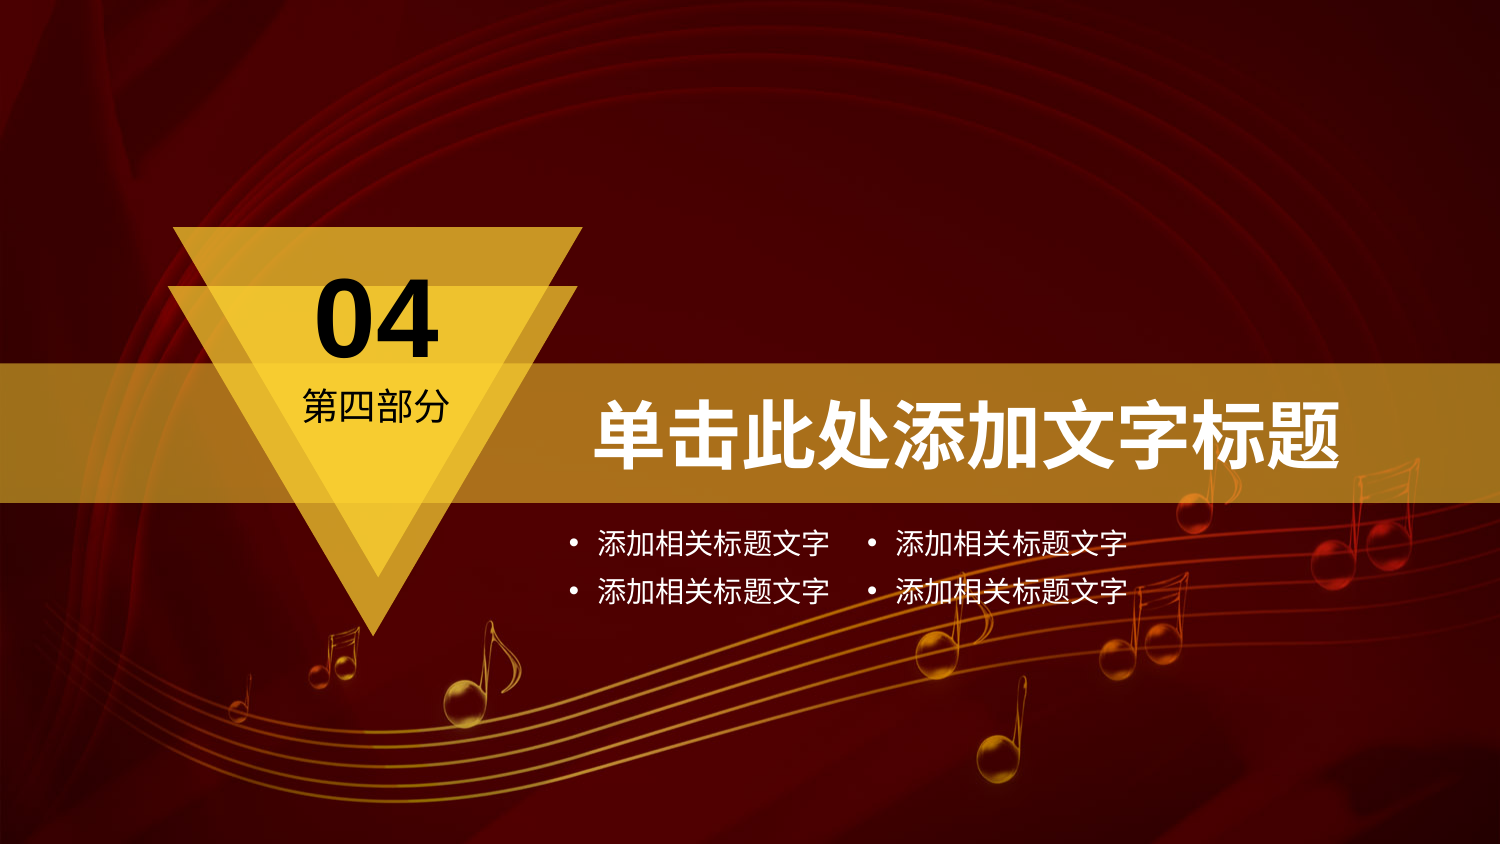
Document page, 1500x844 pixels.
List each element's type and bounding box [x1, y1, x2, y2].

text_box [248, 245, 504, 429]
picture [0, 0, 1500, 844]
